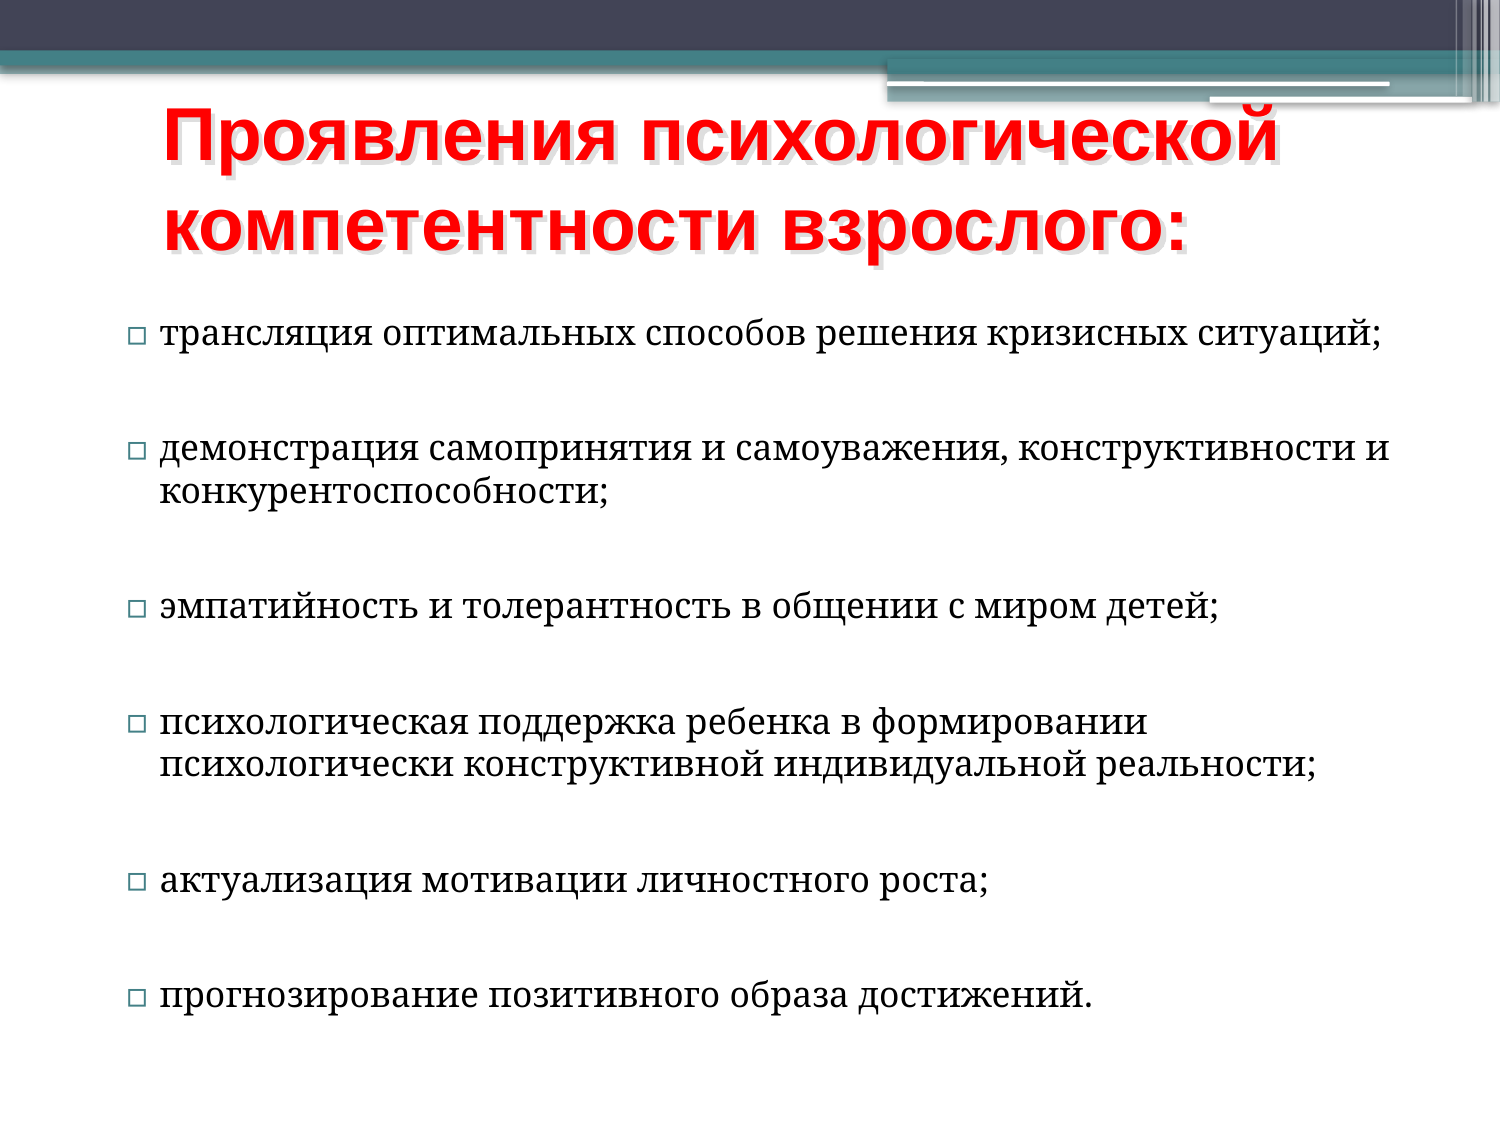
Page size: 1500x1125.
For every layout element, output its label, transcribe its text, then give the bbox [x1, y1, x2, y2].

list трансляция оптимальных способов решения кризисных ситуаций; демонстрация самопринятия и самоуважения, конструктивности и конкурентоспособности; эмпатийность и толерантность в общении с миром детей; психологическая поддержка ребенка в формировании психологически конструктивной индивидуальной реальности; актуализация мотивации личностного роста; прогнозирование позитивного образа достижений. [53, 302, 1459, 1025]
text_box Проявления психологической компетентности взрослого: [147, 78, 1447, 273]
